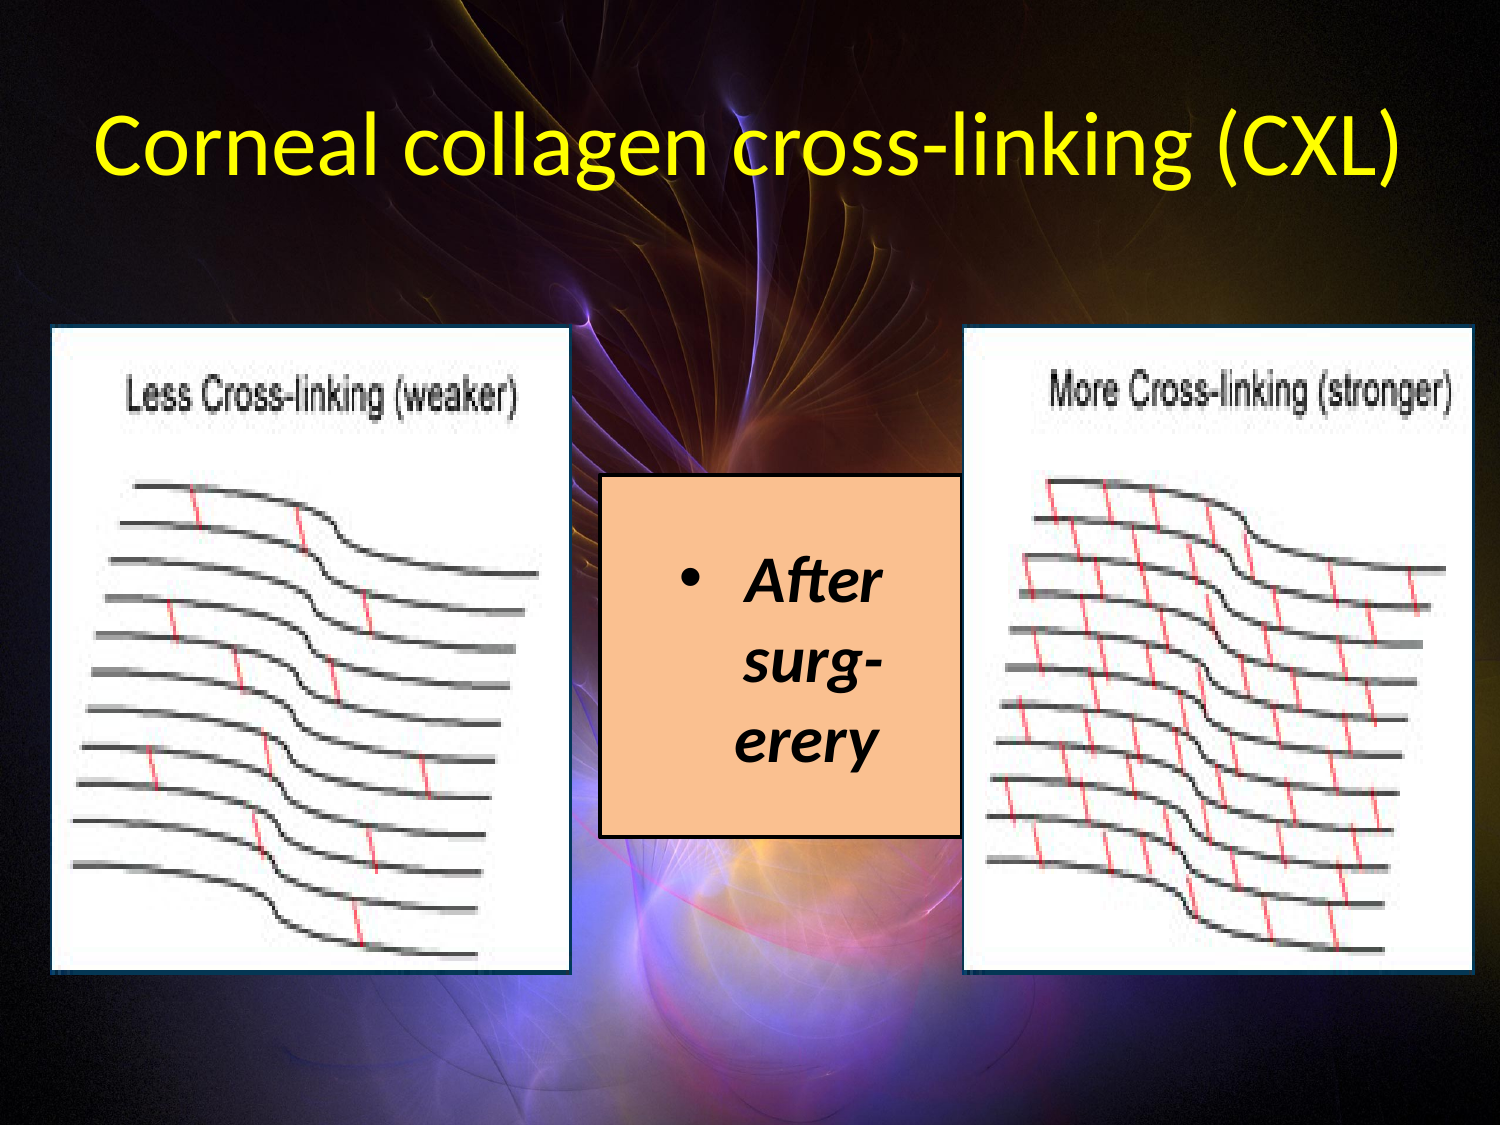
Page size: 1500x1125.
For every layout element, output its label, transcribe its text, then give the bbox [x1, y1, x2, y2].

picture [0, 0, 1500, 1125]
title Corneal collagen cross-linking (CXL) [75, 45, 1425, 233]
list After surg-erery [598, 473, 957, 839]
